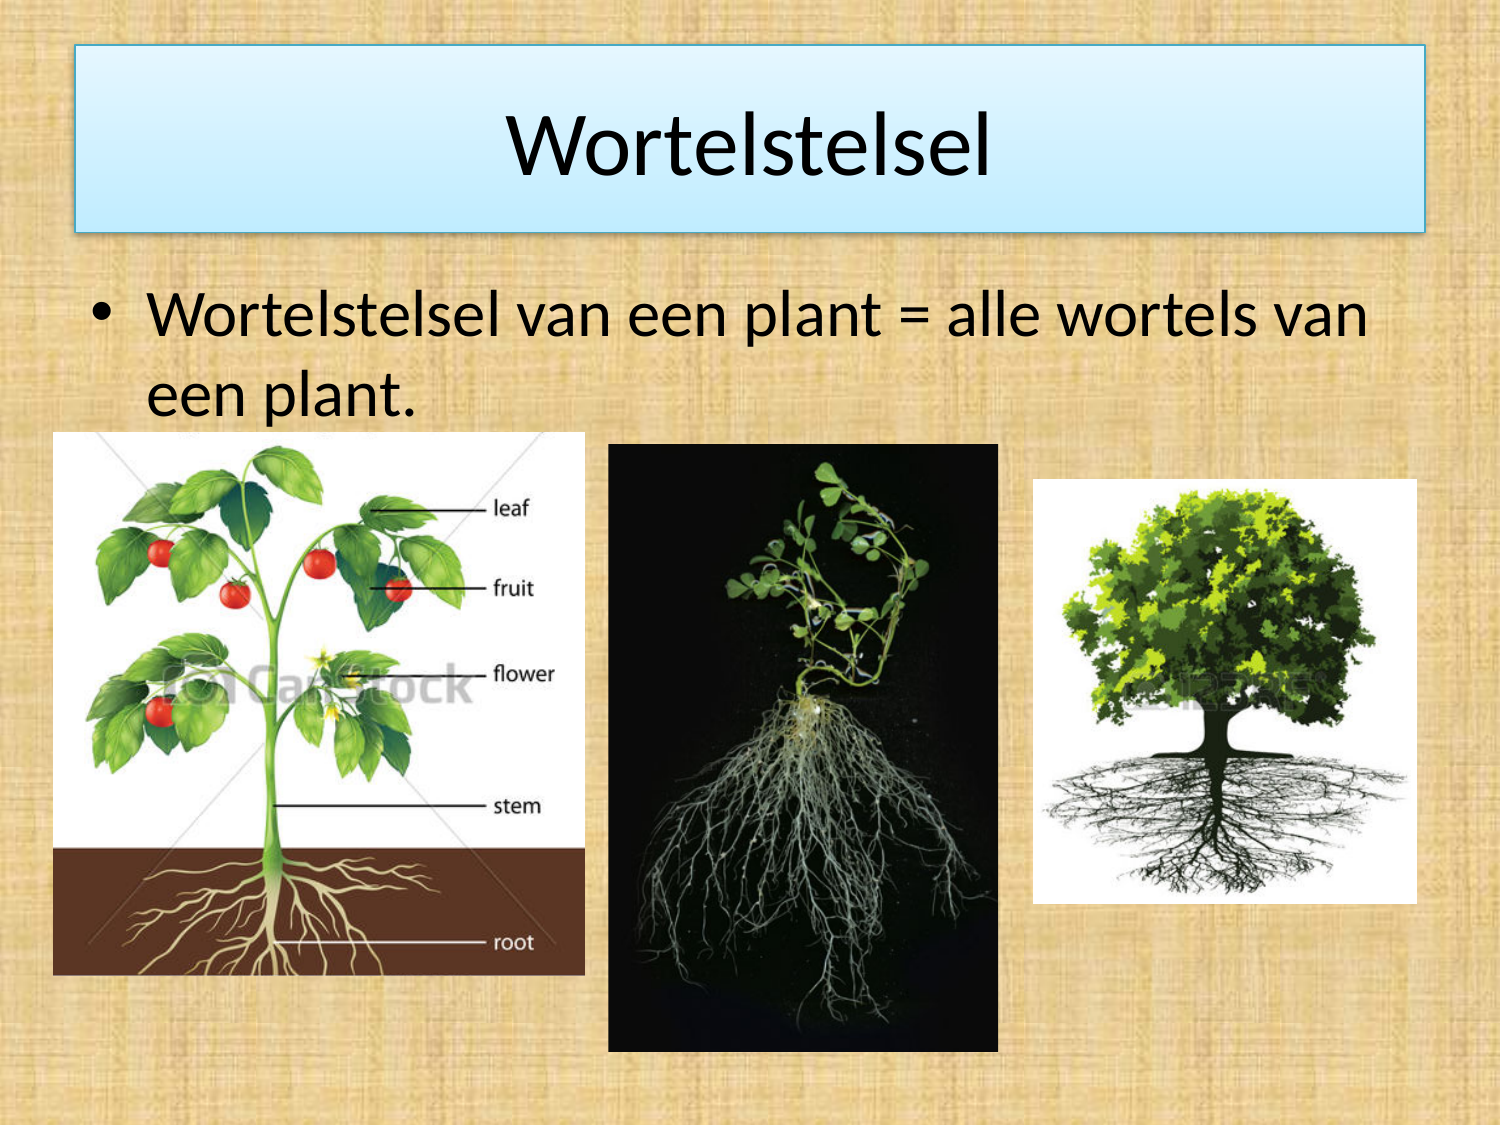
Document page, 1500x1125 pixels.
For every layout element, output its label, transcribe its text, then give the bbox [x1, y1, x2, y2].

title Wortelstelsel [74, 44, 1426, 233]
picture [0, 0, 1500, 1125]
list Wortelstelsel van een plant = alle wortels van een plant. [75, 262, 1425, 1005]
